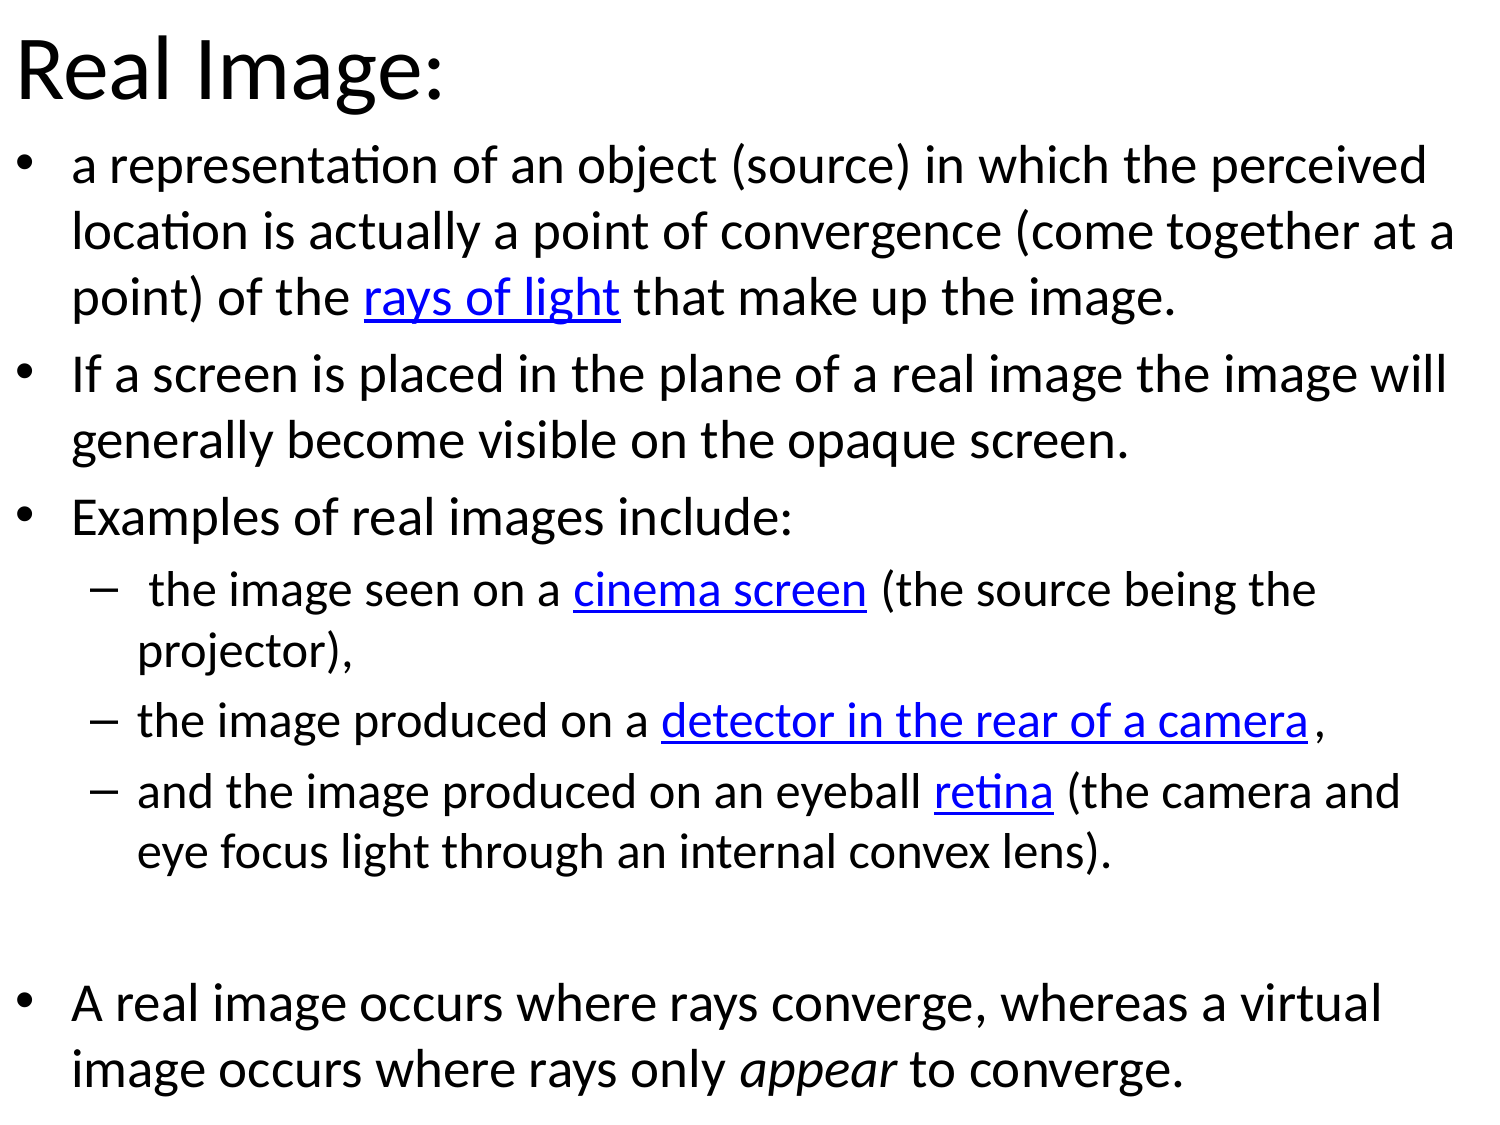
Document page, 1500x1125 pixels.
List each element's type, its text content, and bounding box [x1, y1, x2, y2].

list Real Image: a representation of an object (source) in which the perceived location is actually a point of convergence (come together at a point) of the rays of light that make up the image. If a screen is placed in the plane of a real image the image will generally become visible on the opaque screen. Examples of real images include: the image seen on a cinema screen (the source being the projector), the image produced on a detector in the rear of a camera, and the image produced on an eyeball retina (the camera and eye focus light through an internal convex lens). A real image occurs where rays converge, whereas a virtual image occurs where rays only appear to converge. [0, 0, 1500, 1125]
